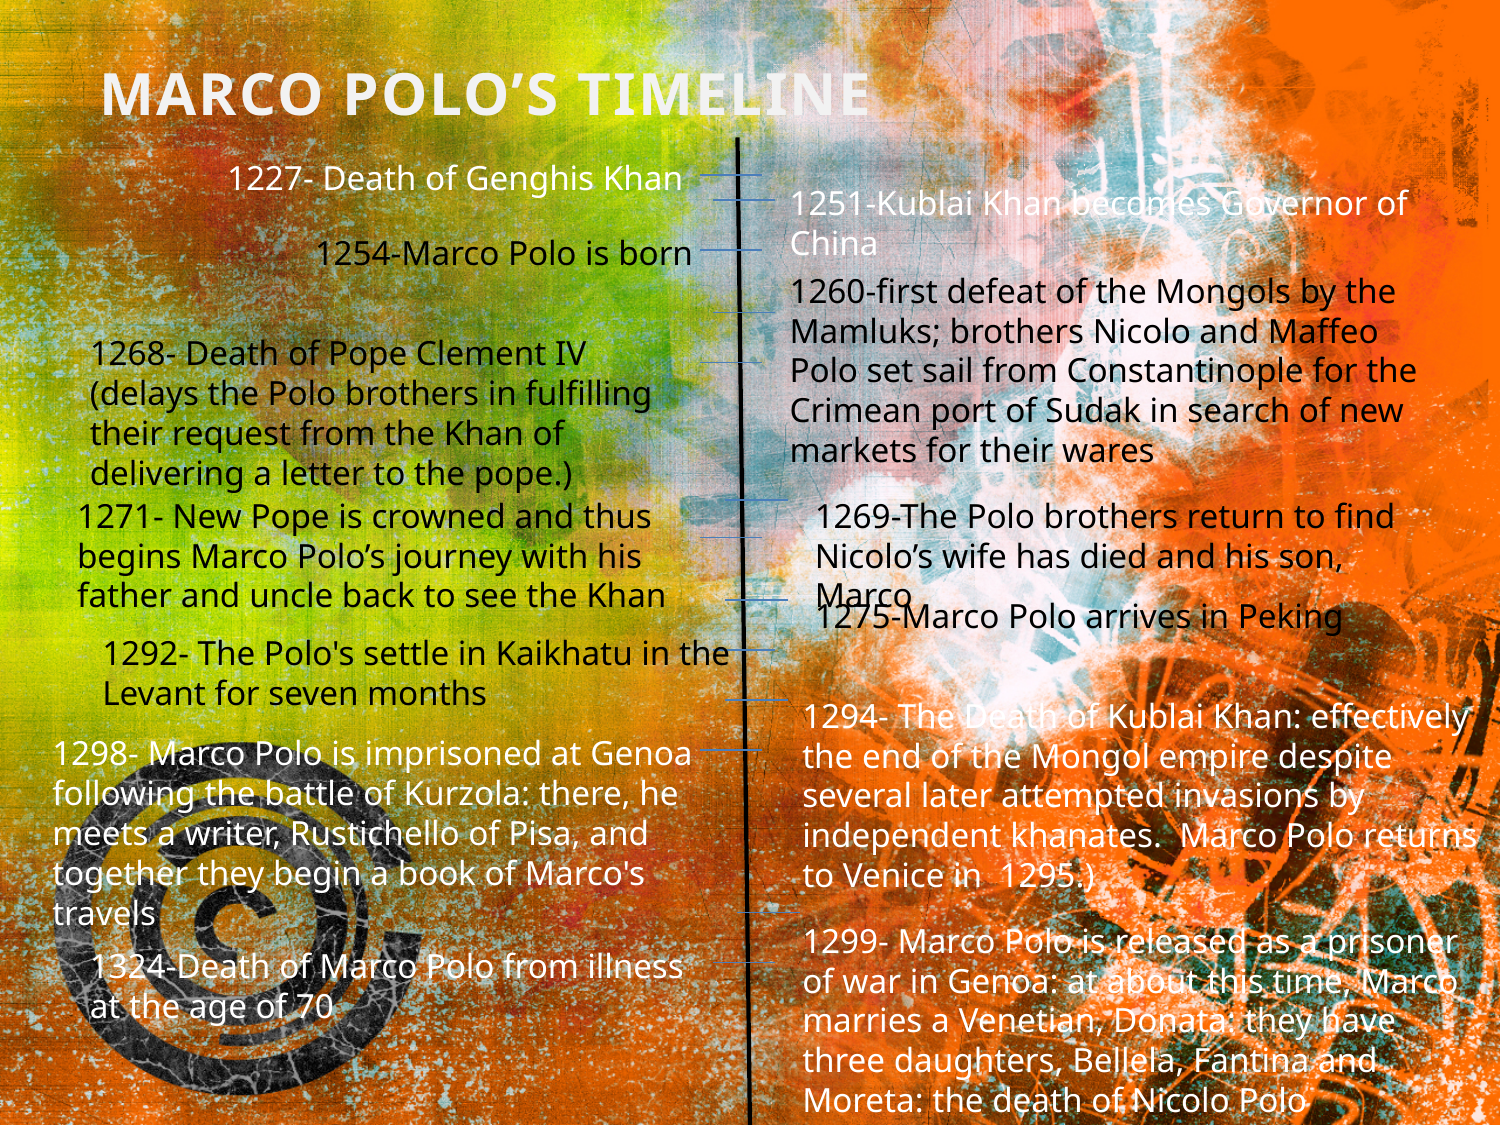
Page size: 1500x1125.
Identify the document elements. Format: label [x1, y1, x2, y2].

text_box [249, 624, 1238, 638]
picture [0, 0, 1500, 1125]
